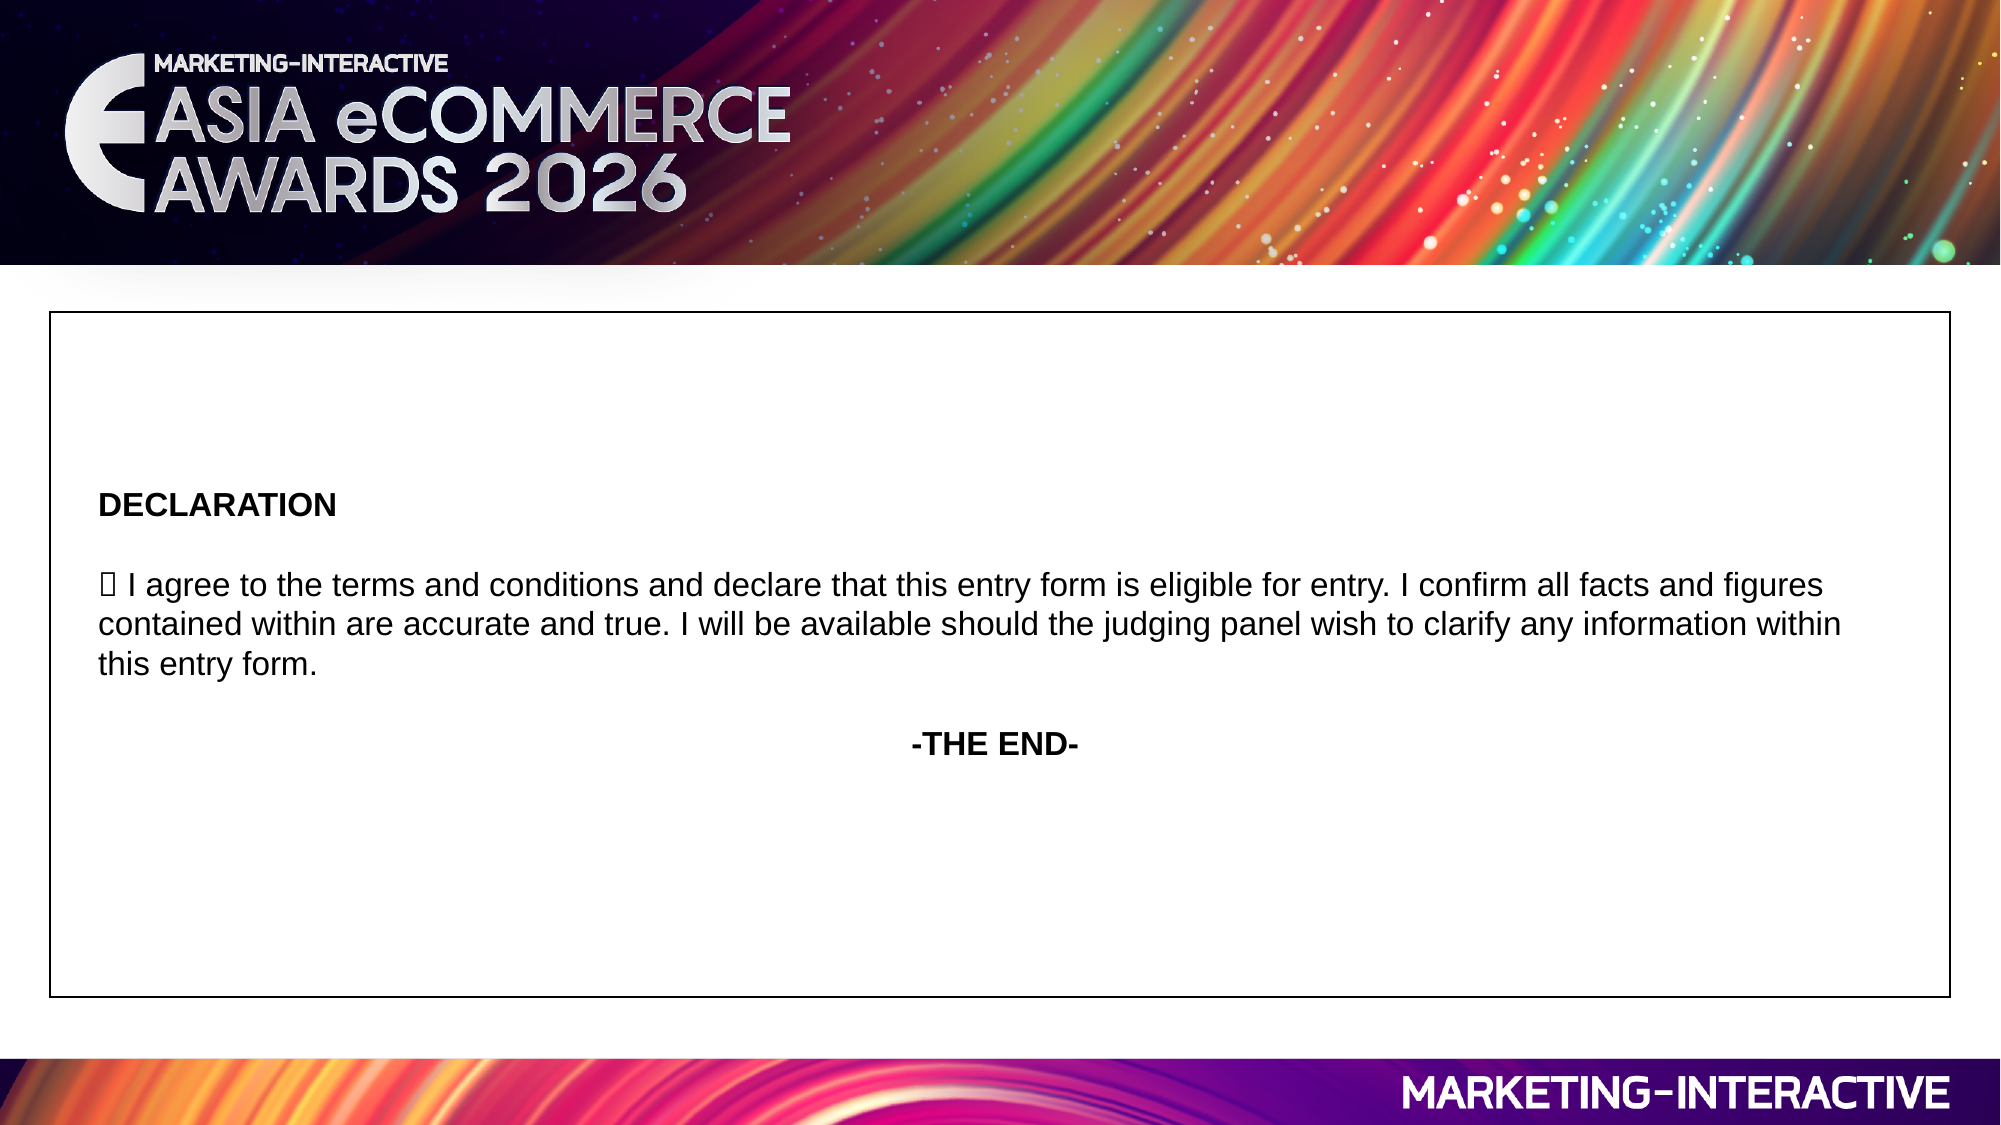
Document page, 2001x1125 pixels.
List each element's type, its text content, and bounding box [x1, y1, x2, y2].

text_box [49, 311, 1951, 998]
picture [0, 0, 2001, 1125]
text_box DECLARATION  I agree to the terms and conditions and declare that this entry form is eligible for entry. I confirm all facts and figures contained within are accurate and true. I will be available should the judging panel wish to clarify any information within this entry form. -THE END- [83, 475, 1917, 830]
